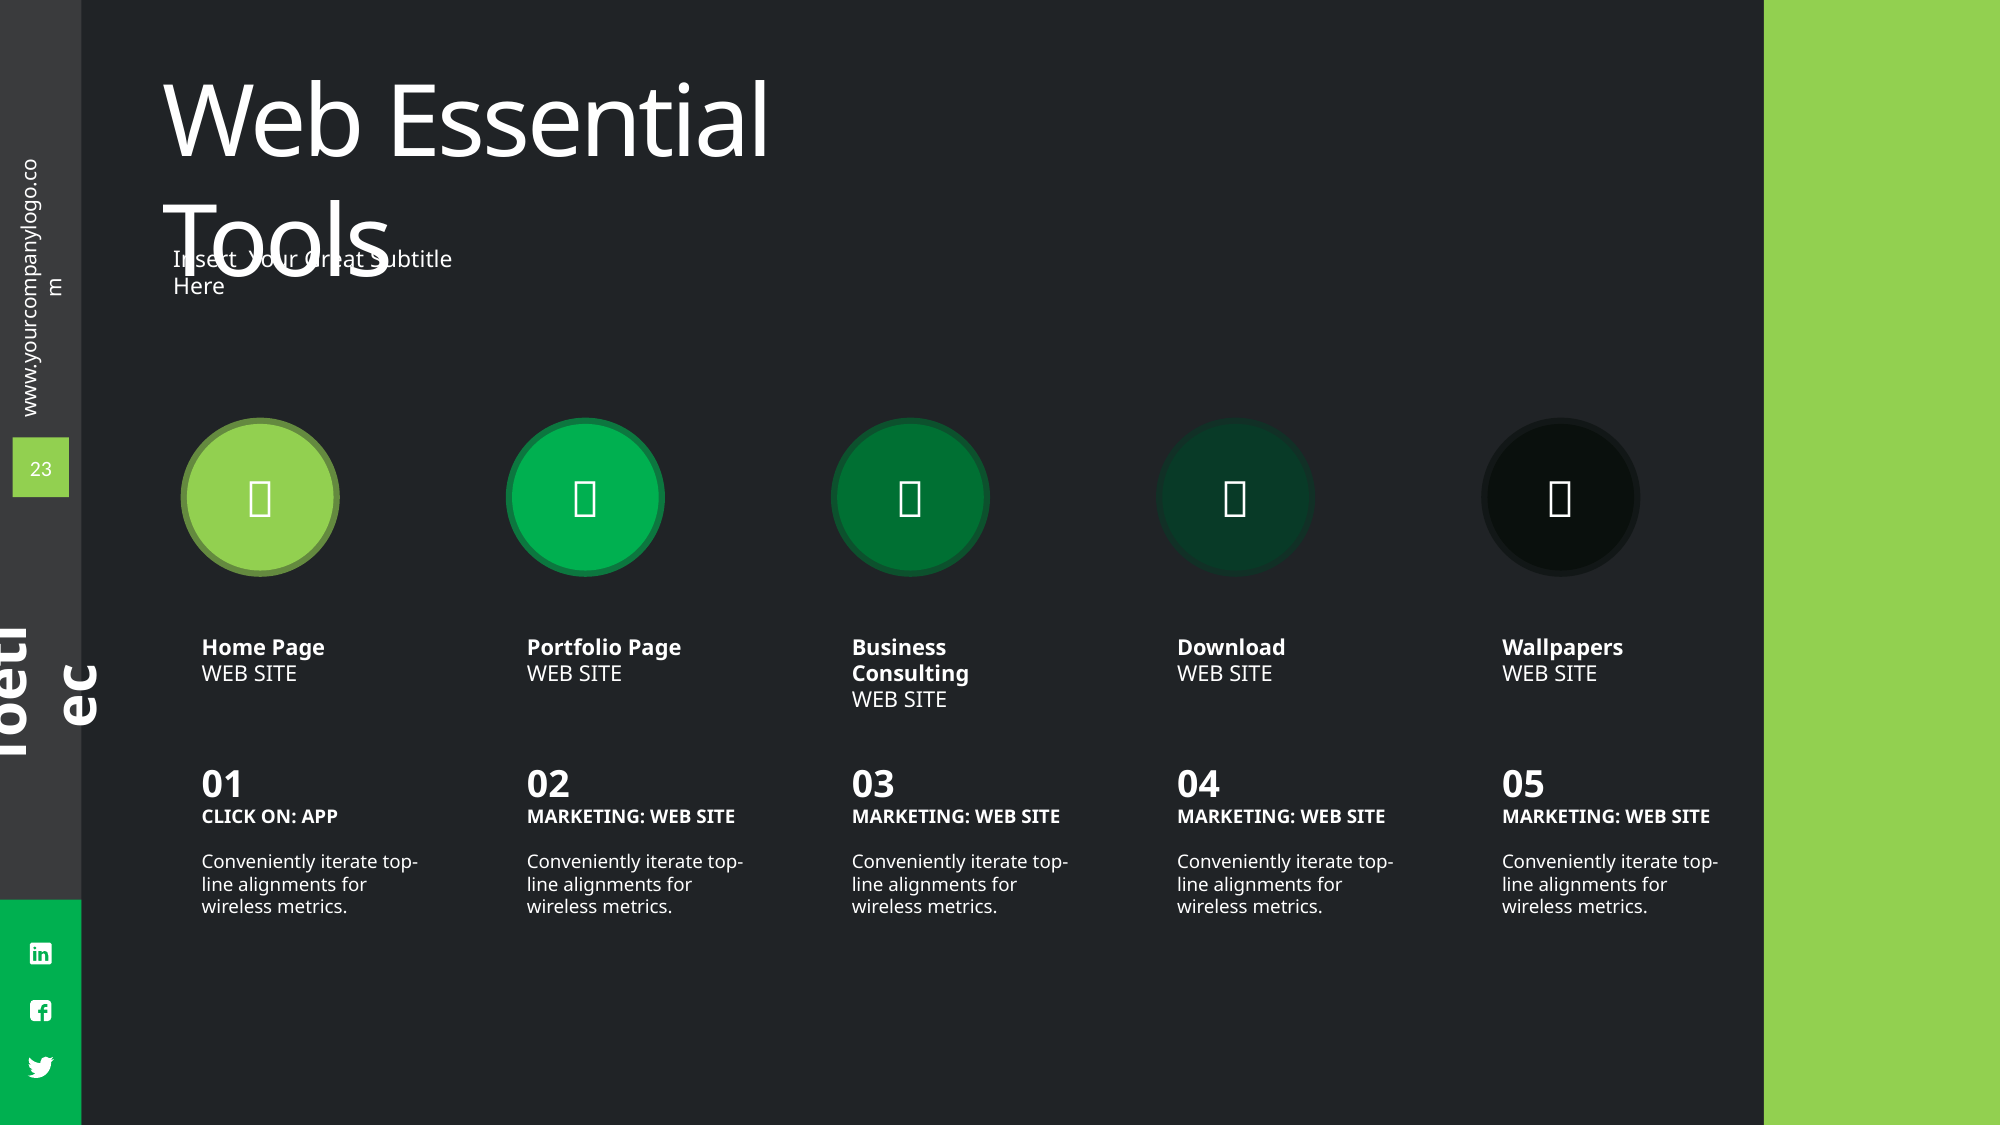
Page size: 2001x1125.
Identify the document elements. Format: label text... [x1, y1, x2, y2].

text_box Web Essential Tools [147, 116, 1028, 236]
text_box Home Page WEB SITE [186, 626, 416, 694]
text_box  [185, 422, 335, 572]
text_box 05 MARKETING: WEB SITE Conveniently iterate top-line alignments for wireless metrics. [1487, 752, 1741, 926]
text_box 04 MARKETING: WEB SITE Conveniently iterate top-line alignments for wireless metrics. [1162, 752, 1416, 926]
text_box 02 MARKETING: WEB SITE Conveniently iterate top-line alignments for wireless metrics. [512, 752, 766, 926]
text_box  [1486, 422, 1636, 572]
text_box  [511, 422, 660, 572]
text_box Business Consulting WEB SITE [837, 626, 1066, 720]
text_box Insert Your Great Subtitle Here [158, 237, 512, 307]
text_box Wallpapers WEB SITE [1487, 626, 1717, 694]
text_box  [1161, 422, 1310, 572]
text_box Download WEB SITE [1162, 626, 1391, 694]
text_box 03 MARKETING: WEB SITE Conveniently iterate top-line alignments for wireless metrics. [837, 752, 1091, 926]
text_box [1763, 0, 2000, 1125]
slide_number 23 [12, 437, 69, 498]
text_box  [836, 422, 985, 572]
text_box 01 CLICK ON: APP Conveniently iterate top-line alignments for wireless metrics. [186, 752, 441, 926]
text_box Portfolio Page WEB SITE [512, 626, 741, 694]
